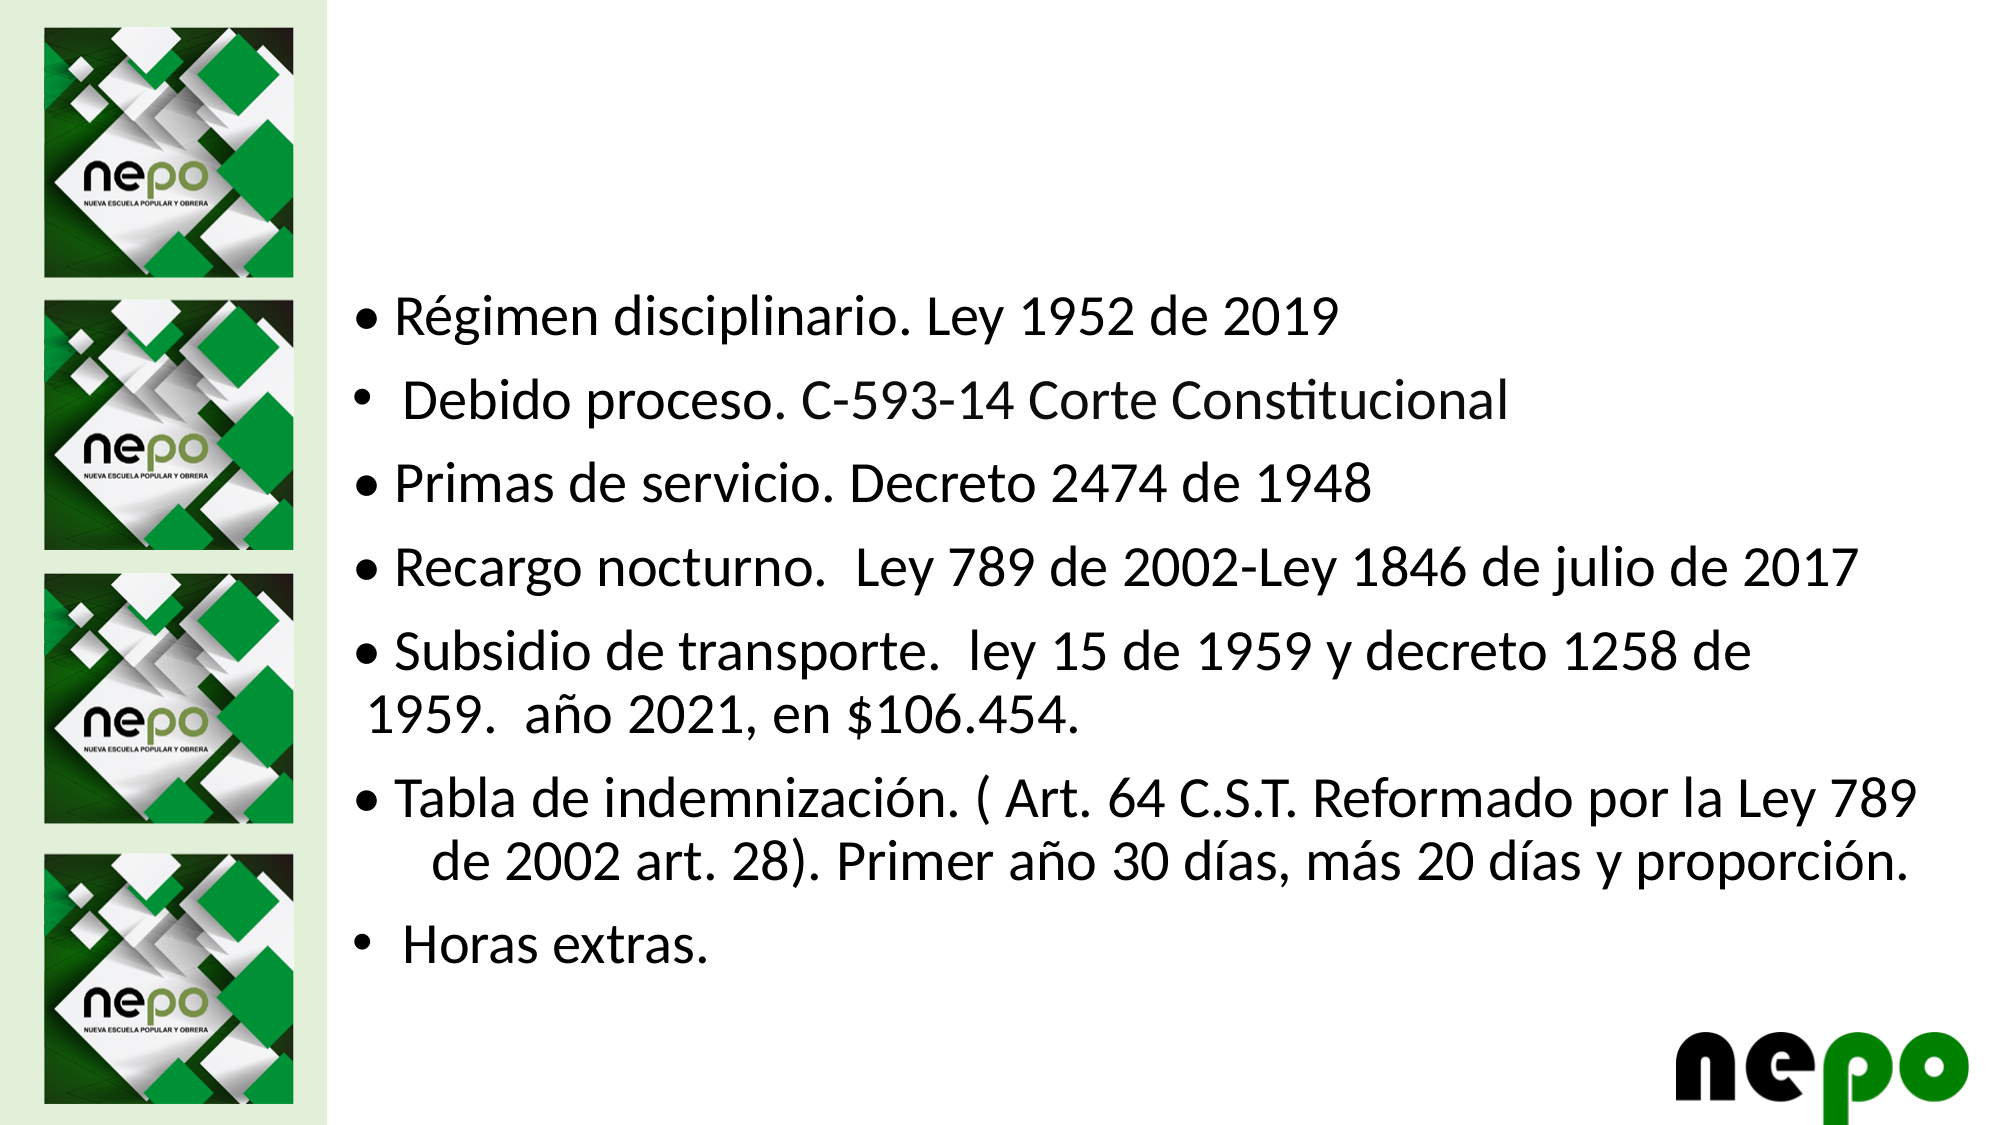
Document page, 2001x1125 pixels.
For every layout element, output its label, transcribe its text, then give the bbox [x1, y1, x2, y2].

picture [1676, 1032, 1969, 1125]
list • Régimen disciplinario. Ley 1952 de 2019 Debido proceso. C-593-14 Corte Constitucional • Primas de servicio. Decreto 2474 de 1948 • Recargo nocturno. Ley 789 de 2002-Ley 1846 de julio de 2017 • Subsidio de transporte. ley 15 de 1959 y decreto 1258 de 1959. año 2021, en $106.454. • Tabla de indemnización. ( Art. 64 C.S.T. Reformado por la Ley 789 de 2002 art. 28). Primer año 30 días, más 20 días y proporción. Horas extras. [337, 102, 1953, 989]
picture [0, 0, 327, 1125]
